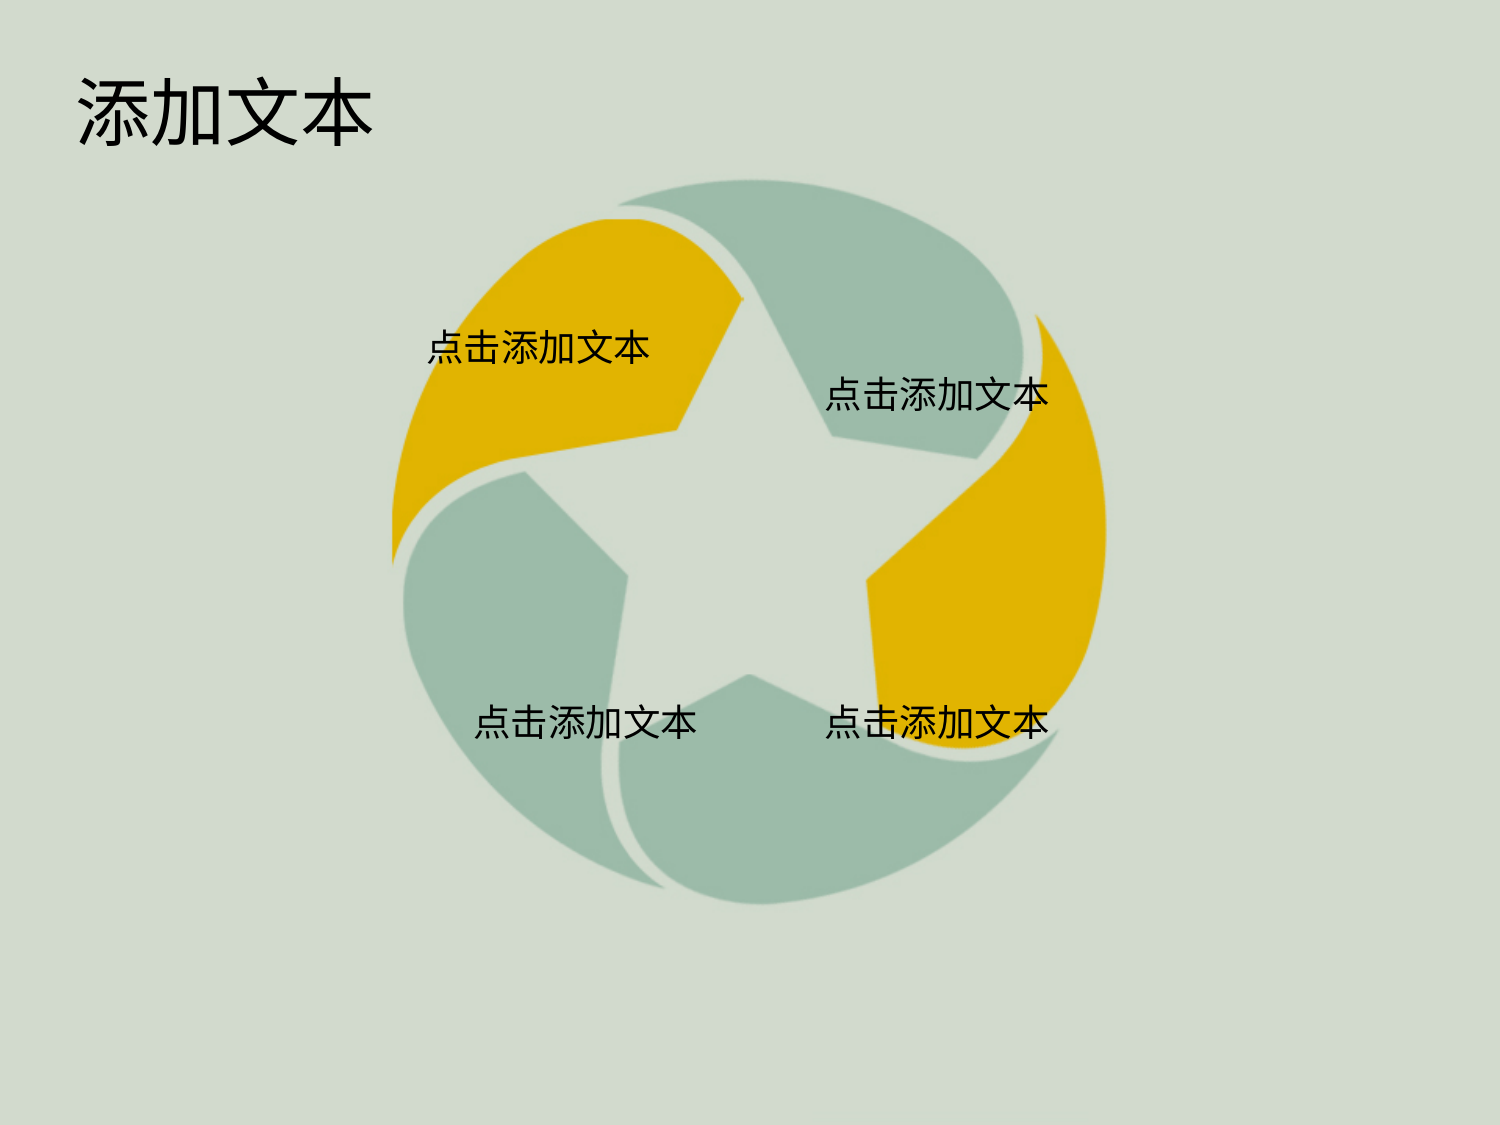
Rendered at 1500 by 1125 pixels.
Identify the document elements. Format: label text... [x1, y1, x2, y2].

text_box 点击添加文本 [458, 691, 714, 752]
text_box 添加文本 [60, 58, 391, 164]
text_box 点击添加文本 [411, 316, 667, 377]
text_box 点击添加文本 [809, 691, 1065, 752]
text_box 点击添加文本 [809, 363, 1065, 423]
picture [0, 0, 1500, 1125]
